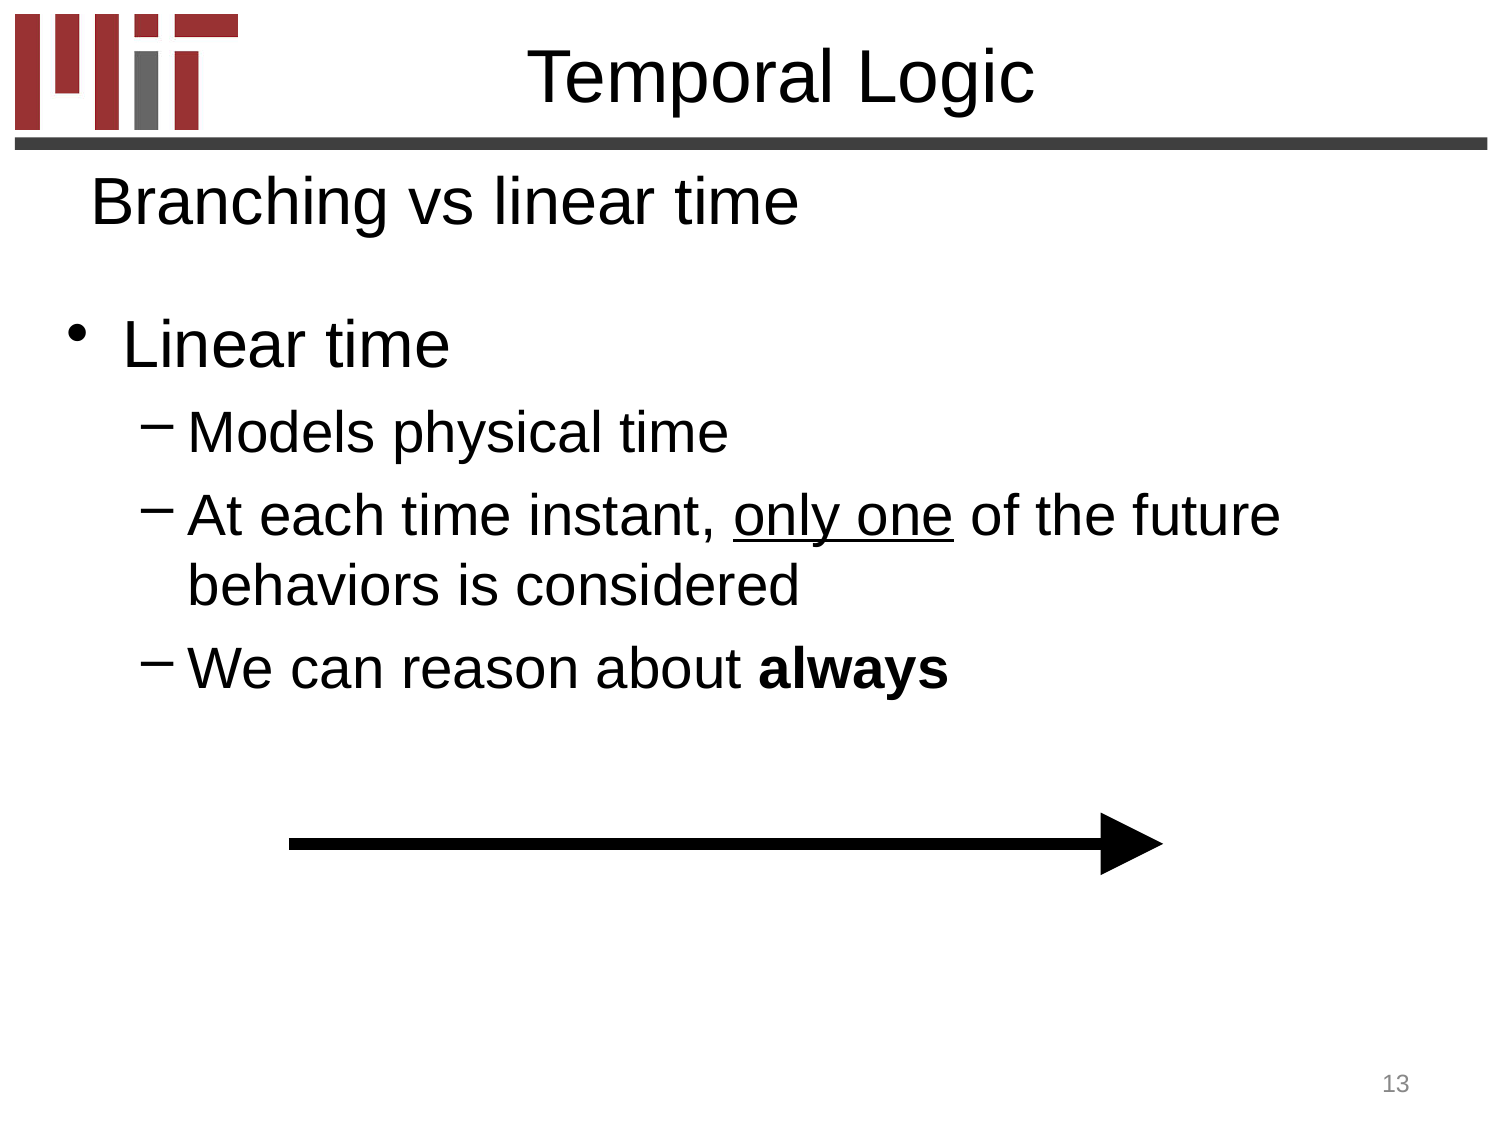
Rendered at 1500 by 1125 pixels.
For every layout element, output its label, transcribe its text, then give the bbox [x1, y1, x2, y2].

text_box Linear time Models physical time At each time instant, only one of the future behaviors is considered We can reason about always [50, 242, 1401, 759]
title Temporal Logic [237, 15, 1325, 130]
slide_number 13 [1074, 1052, 1425, 1113]
list Branching vs linear time [75, 149, 1425, 284]
picture [15, 14, 238, 130]
